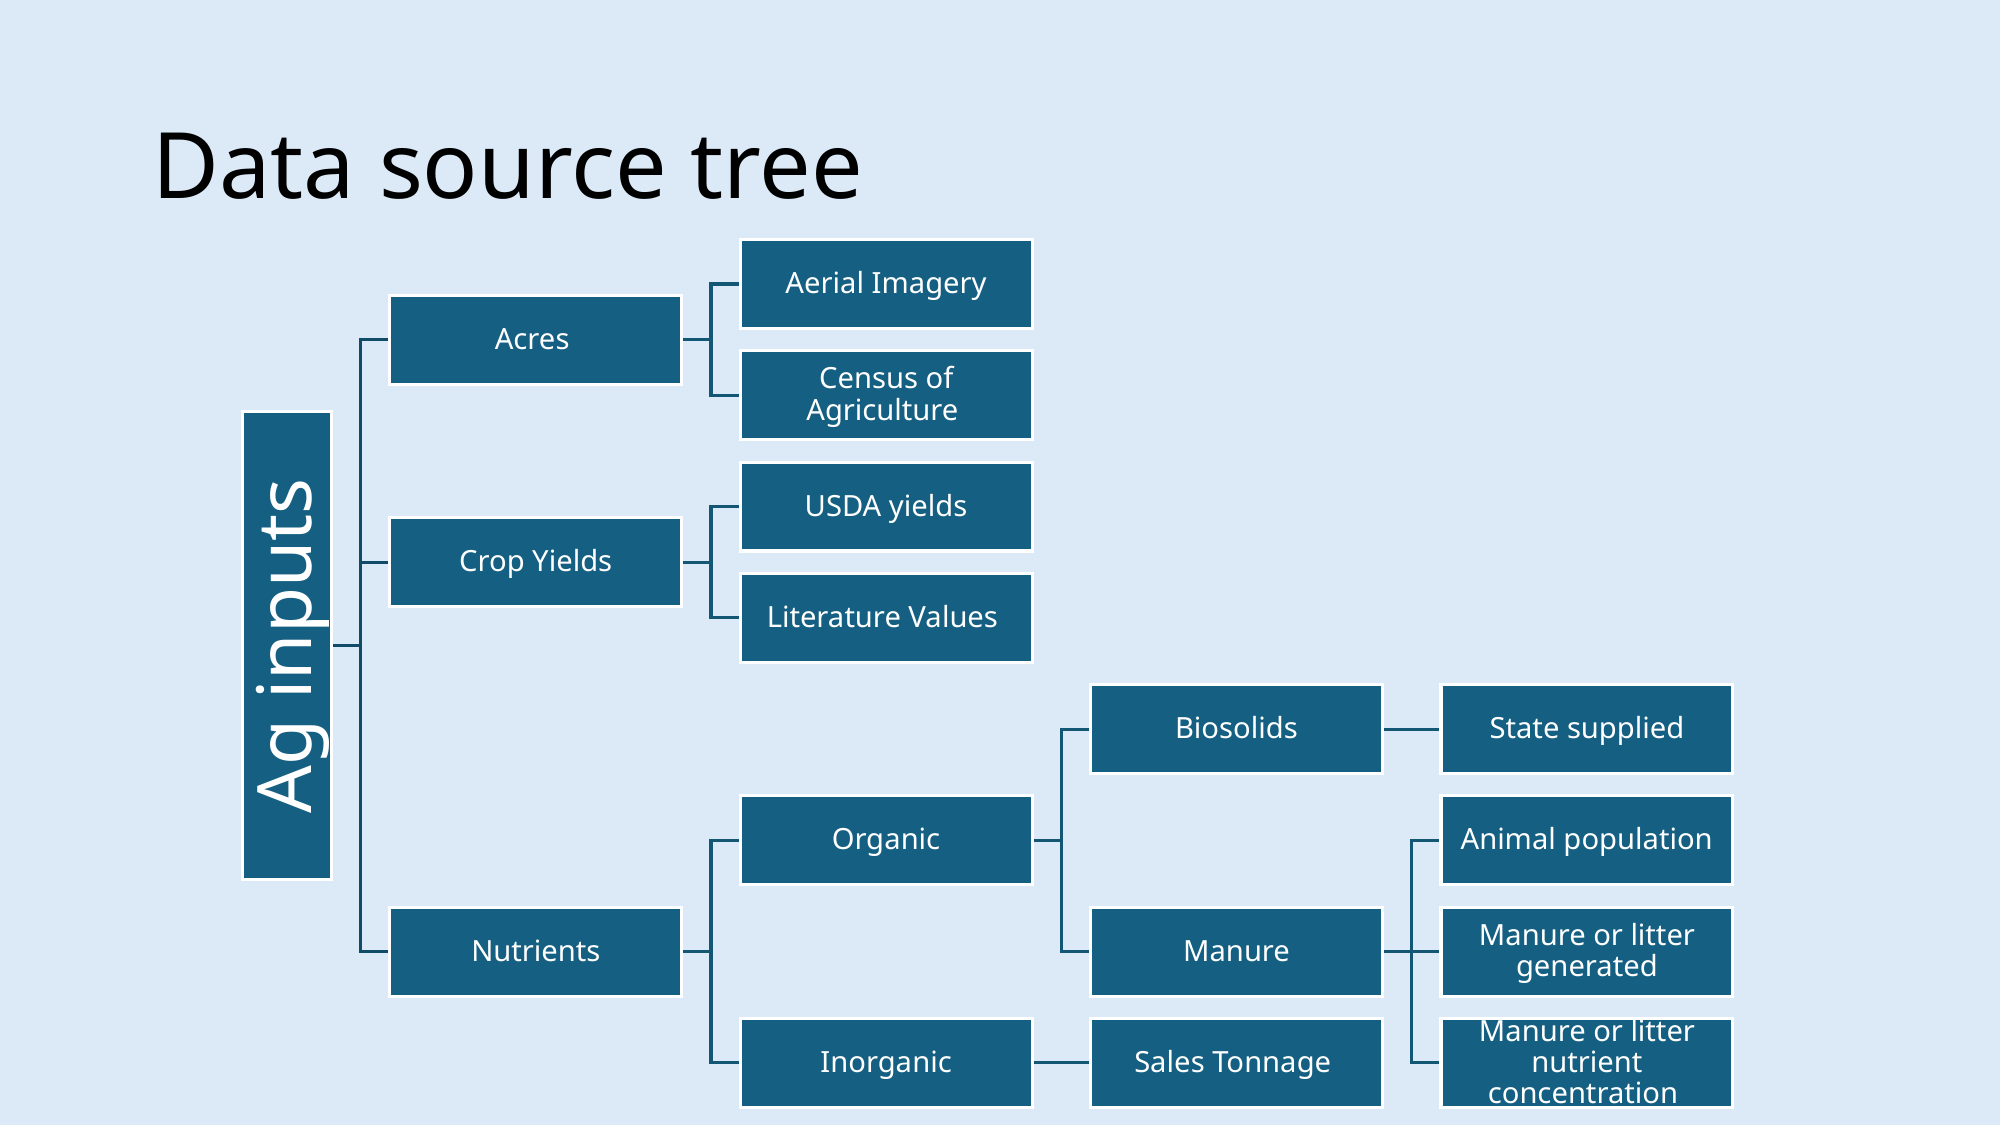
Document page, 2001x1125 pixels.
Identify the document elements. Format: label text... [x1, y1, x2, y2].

title Data source tree [137, 59, 1863, 237]
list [0, 237, 1976, 1109]
